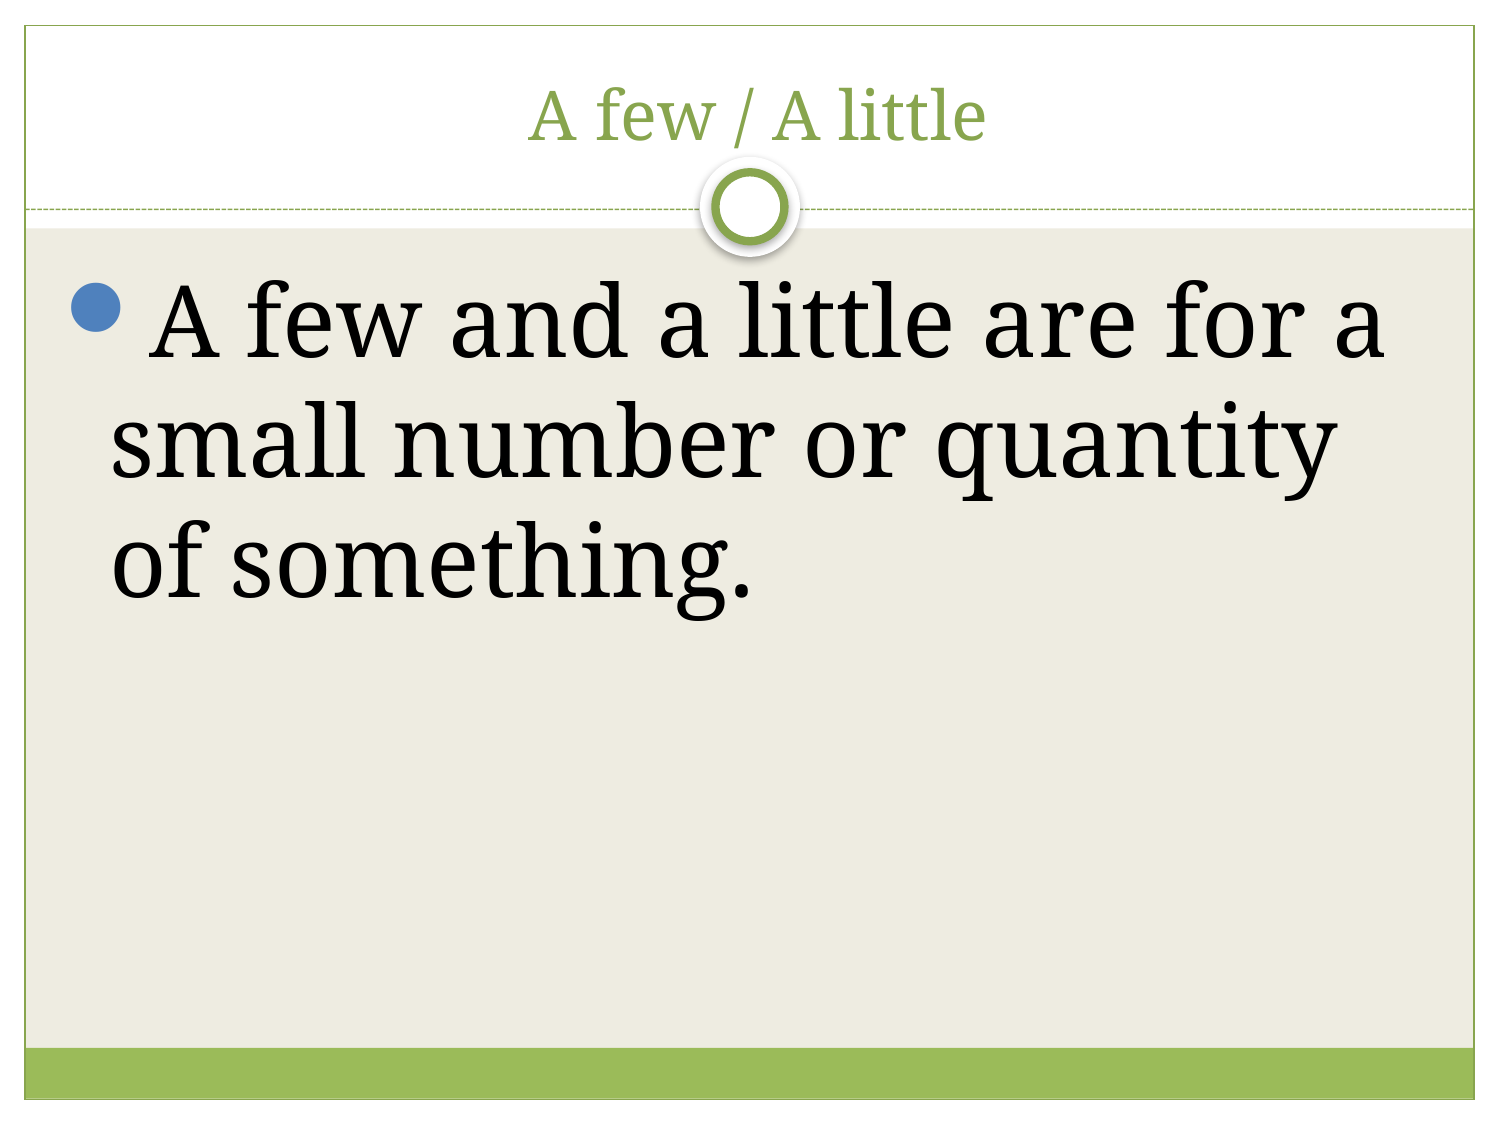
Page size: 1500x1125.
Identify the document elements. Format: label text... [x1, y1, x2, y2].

list A few and a little are for a small number or quantity of something. [49, 250, 1445, 1001]
title A few / A little [49, 37, 1450, 162]
